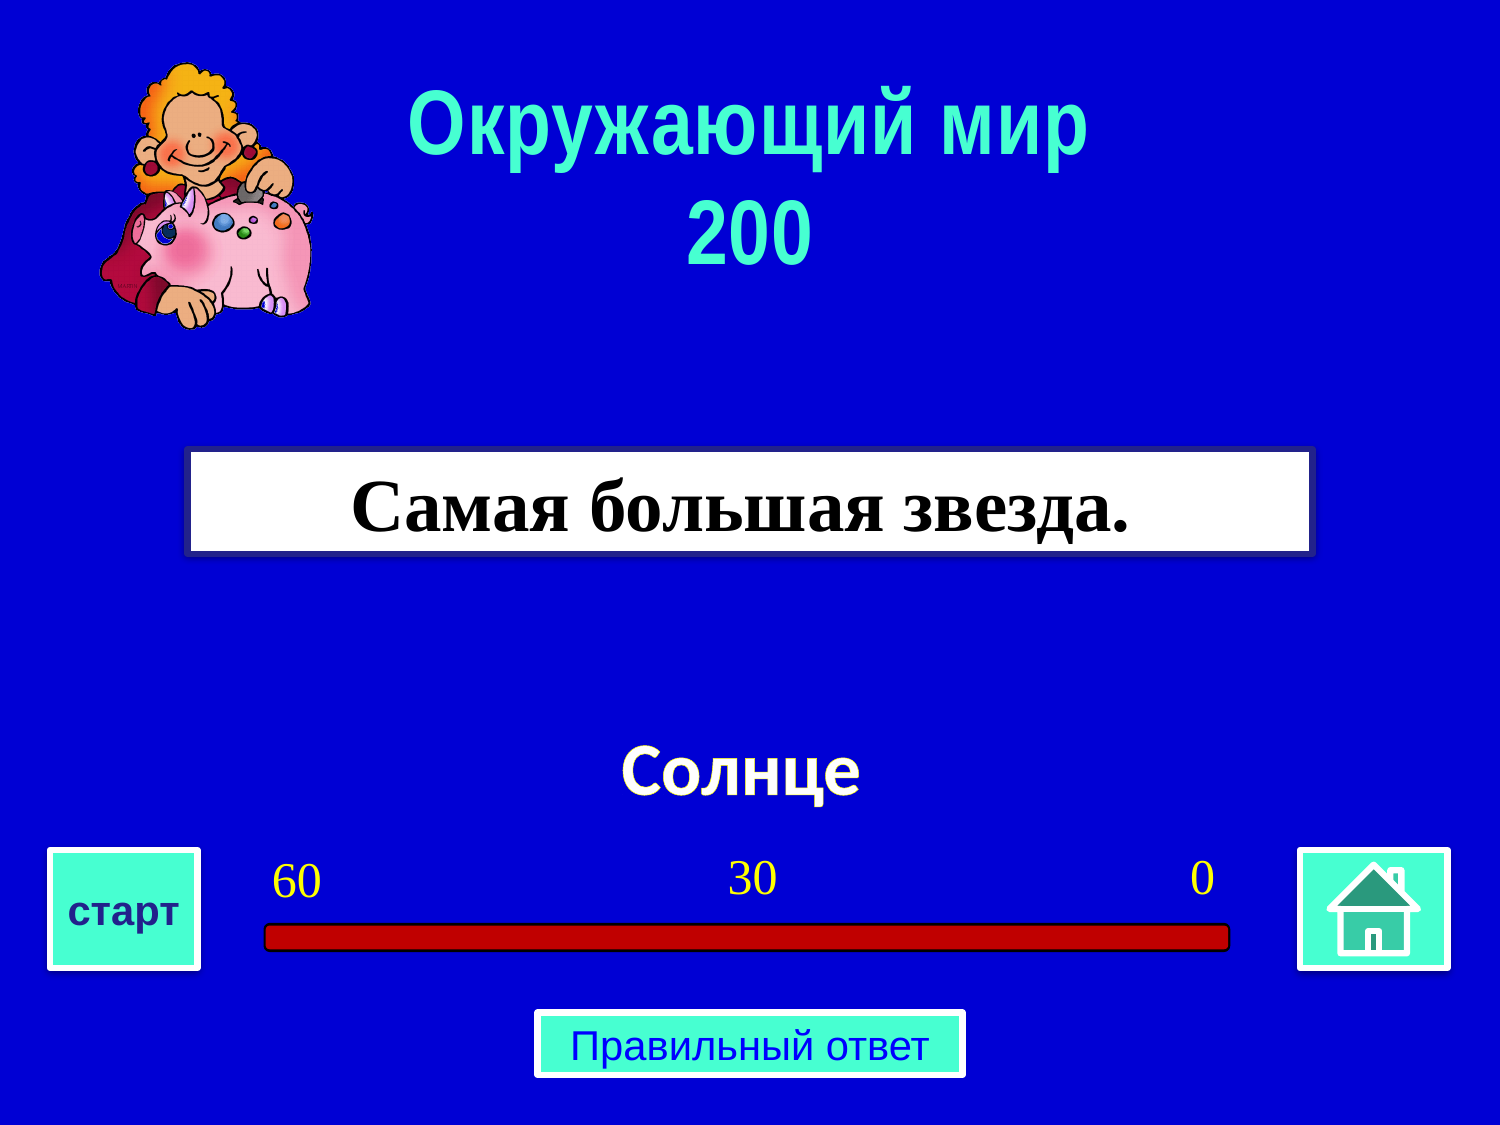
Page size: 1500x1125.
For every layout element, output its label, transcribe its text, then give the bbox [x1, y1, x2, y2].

text_box Солнце [0, 712, 1500, 818]
text_box 0 [1175, 837, 1231, 913]
text_box старт [47, 847, 201, 971]
text_box Правильный ответ [535, 1010, 965, 1077]
text_box 60 [257, 840, 337, 915]
text_box [263, 923, 1231, 952]
text_box Самая большая звезда. [184, 446, 1316, 557]
text_box [1297, 847, 1451, 971]
picture [87, 49, 332, 345]
text_box 30 [712, 837, 793, 913]
text_box Окружающий мир 200 [374, 120, 1125, 225]
